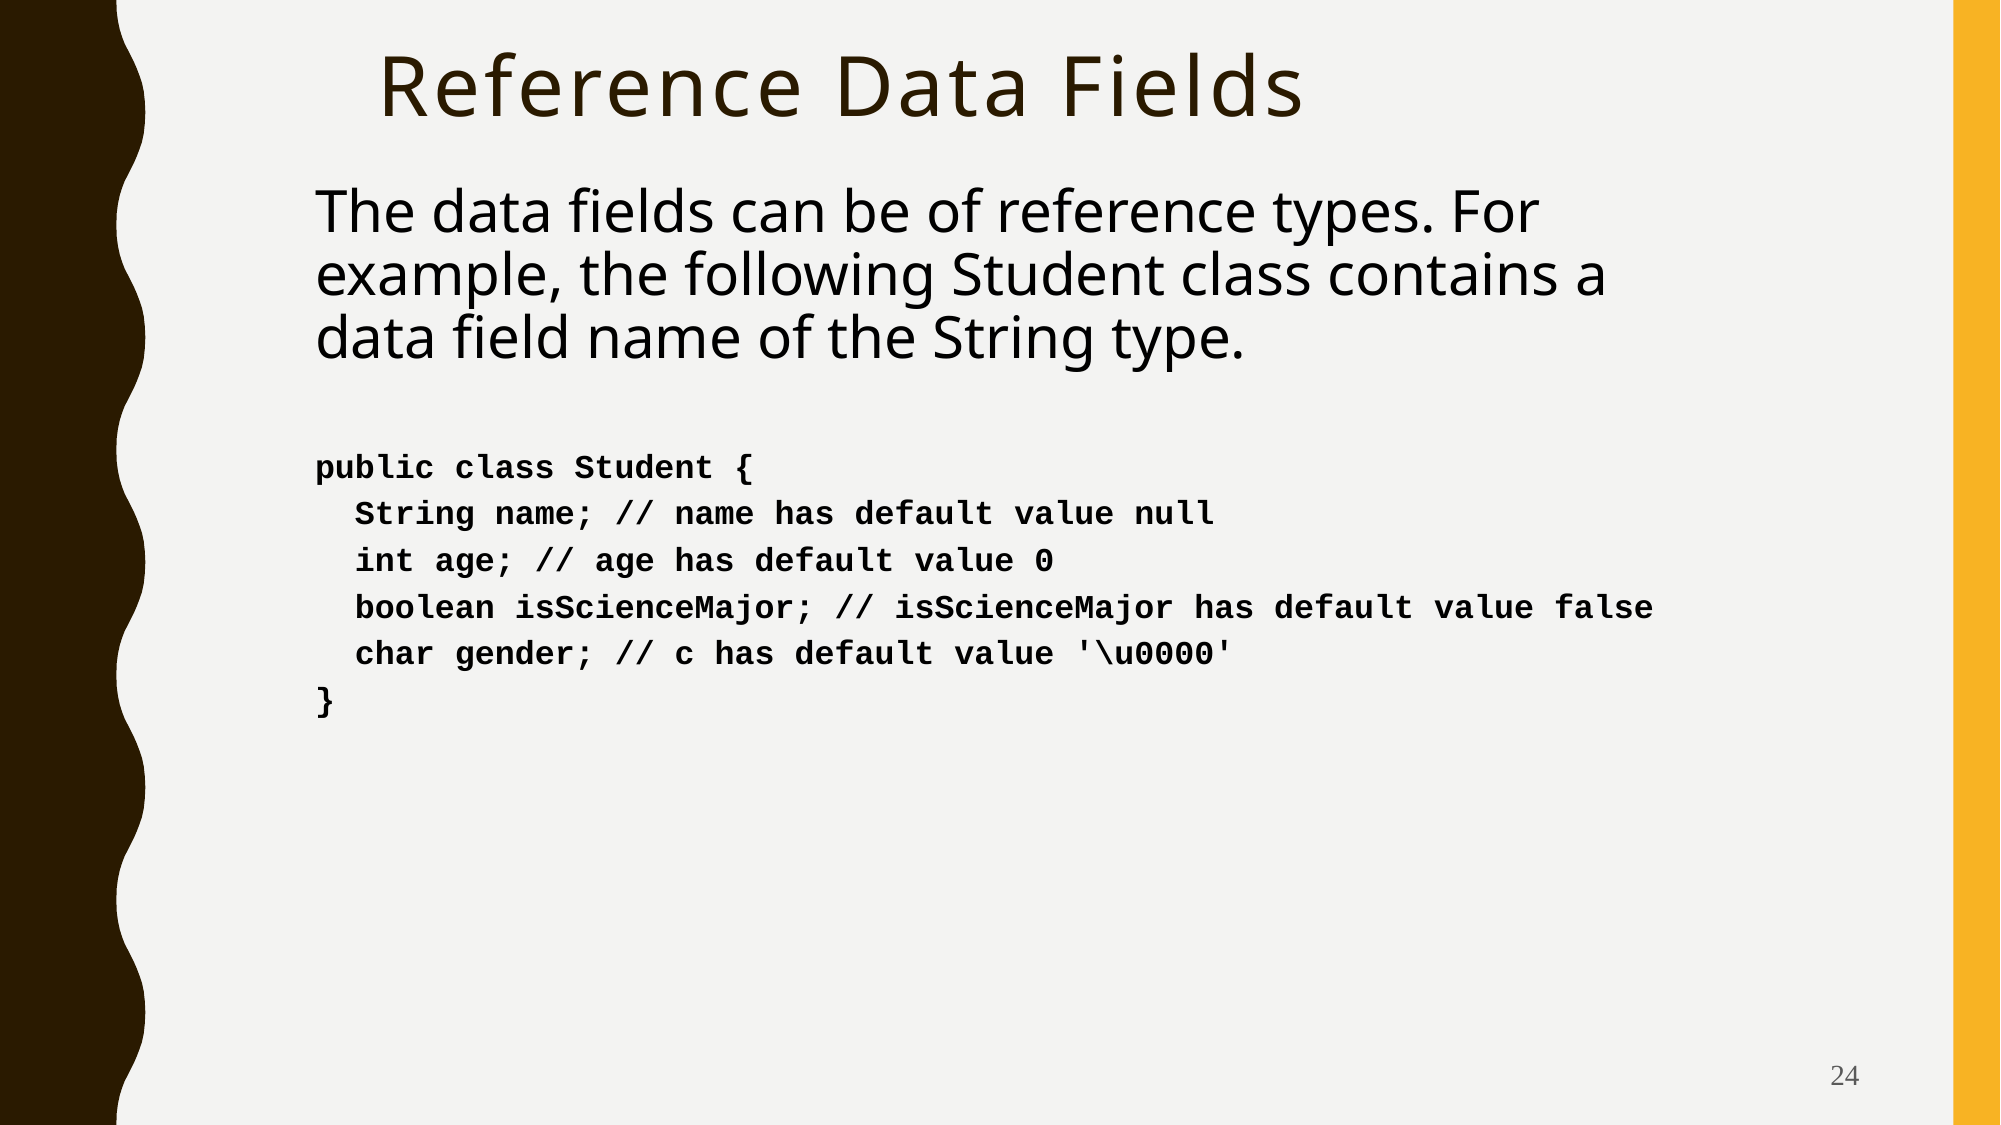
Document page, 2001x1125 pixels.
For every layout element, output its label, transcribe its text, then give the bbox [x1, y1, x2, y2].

list The data fields can be of reference types. For example, the following Student class contains a data field name of the String type. [300, 174, 1688, 388]
slide_number 24 [1412, 1045, 1875, 1103]
title Reference Data Fields [362, 37, 1638, 147]
text_box public class Student { String name; // name has default value null int age; // age has default value 0 boolean isScienceMajor; // isScienceMajor has default value false char gender; // c has default value '\u0000' } [299, 437, 1713, 738]
